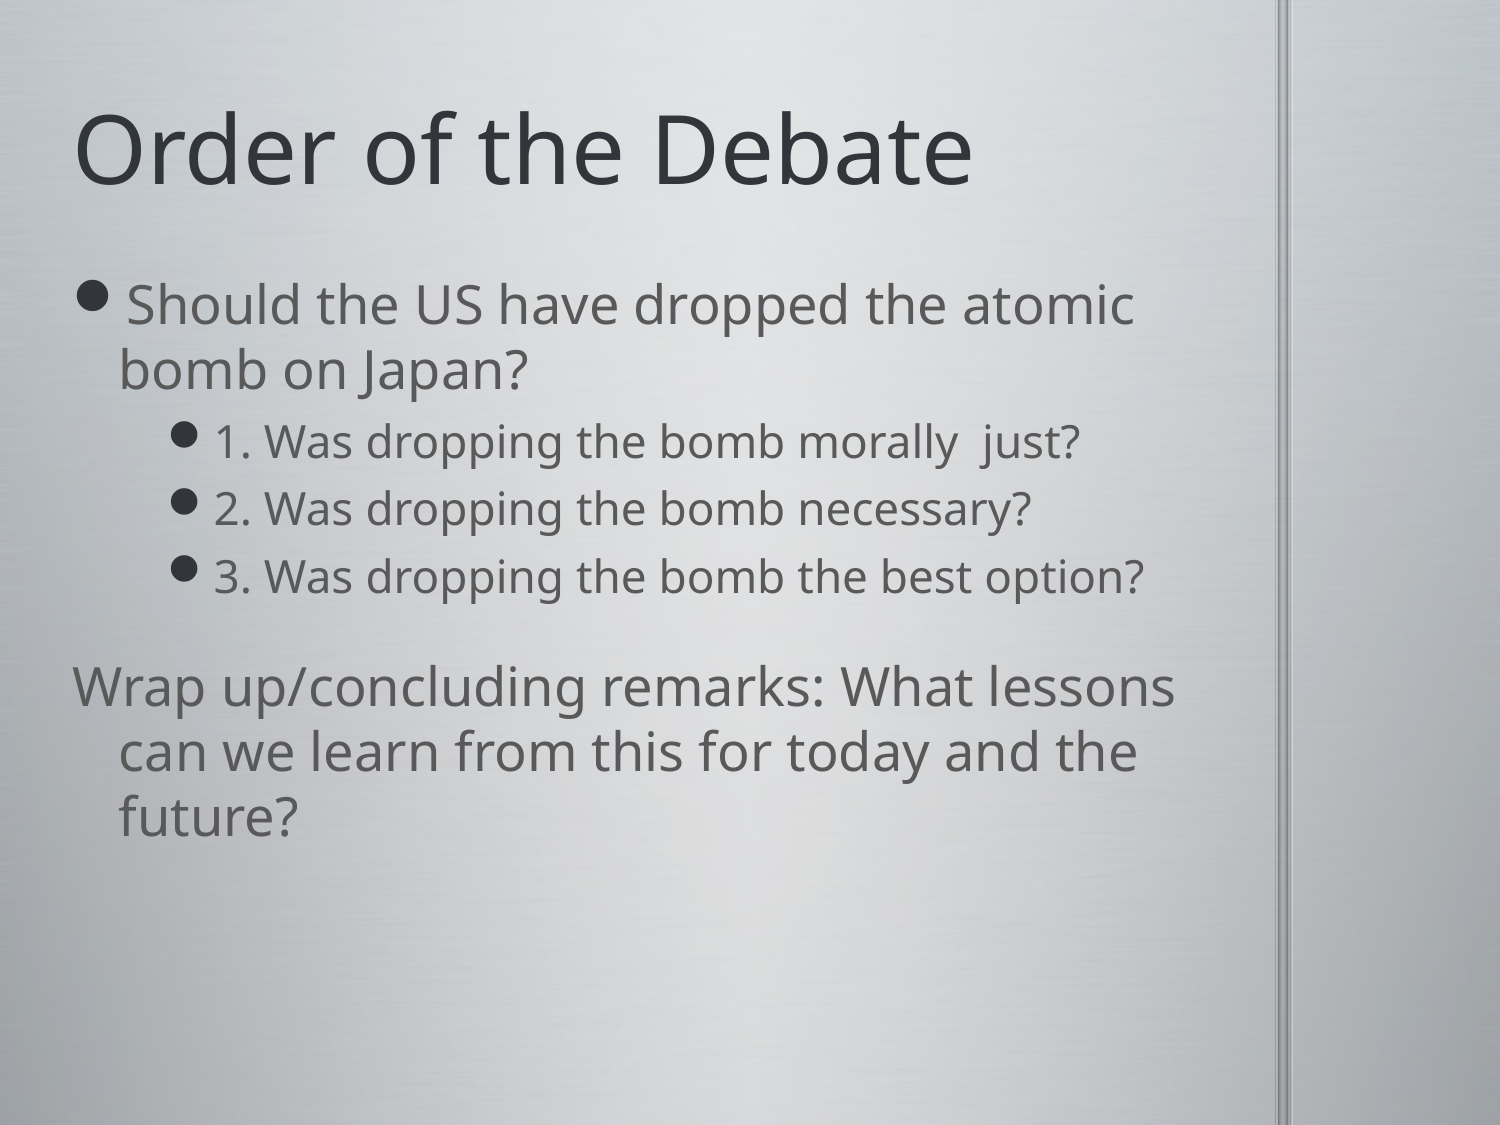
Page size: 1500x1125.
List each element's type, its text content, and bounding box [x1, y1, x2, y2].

picture [0, 0, 1500, 1125]
title Order of the Debate [57, 86, 1220, 207]
list Should the US have dropped the atomic bomb on Japan? 1. Was dropping the bomb morally just? 2. Was dropping the bomb necessary? 3. Was dropping the bomb the best option? Wrap up/concluding remarks: What lessons can we learn from this for today and the future? [57, 262, 1220, 1005]
